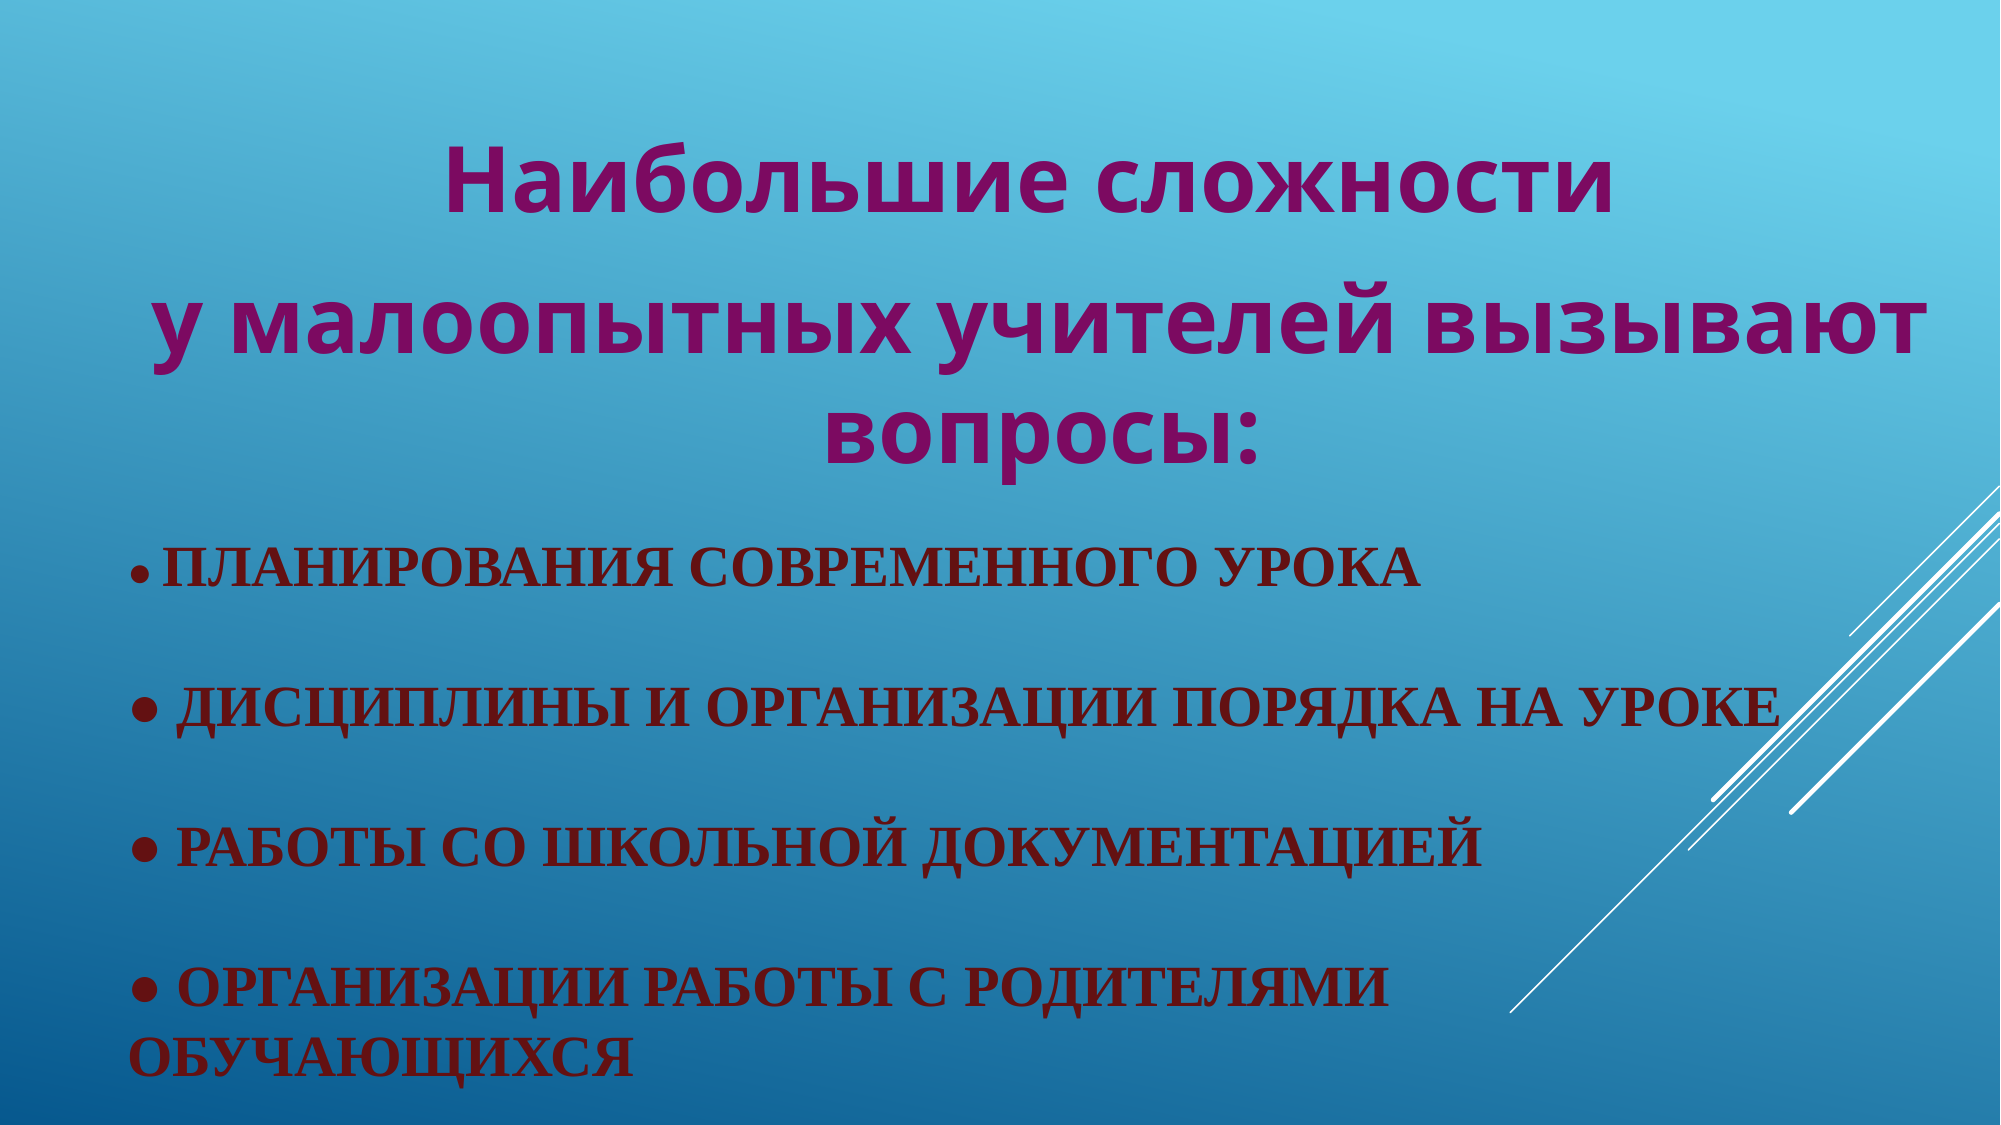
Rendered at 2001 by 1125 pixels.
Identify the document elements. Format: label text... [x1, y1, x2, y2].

title ● планирования современного урока ● дисциплины и организации порядка на уроке ● работы со школьной документацией ● организации работы с родителями обучающихся [112, 491, 1884, 1125]
list Наибольшие сложности у малоопытных учителей вызывают вопросы: [112, 112, 1971, 491]
